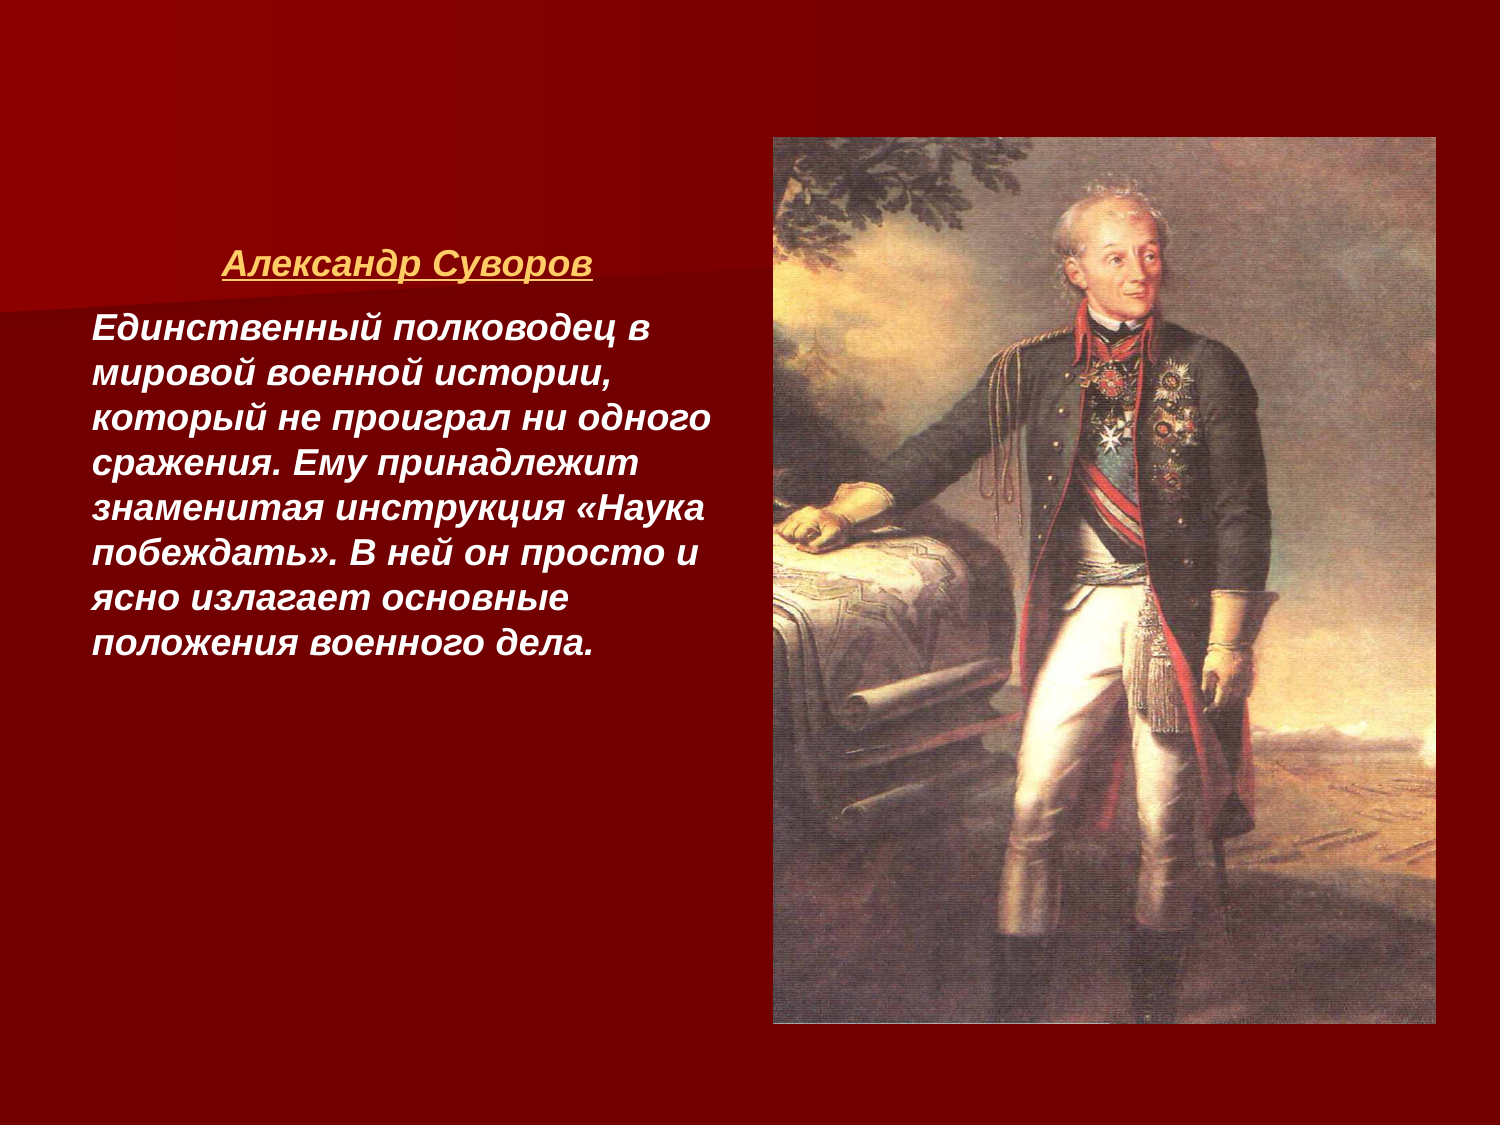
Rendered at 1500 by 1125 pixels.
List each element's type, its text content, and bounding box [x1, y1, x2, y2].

text_box Александр Суворов Единственный полководец в мировой военной истории, который не проиграл ни одного сражения. Ему принадлежит знаменитая инструкция «Наука побеждать». В ней он просто и ясно излагает основные положения военного дела. [76, 231, 739, 716]
picture [773, 136, 1436, 1024]
